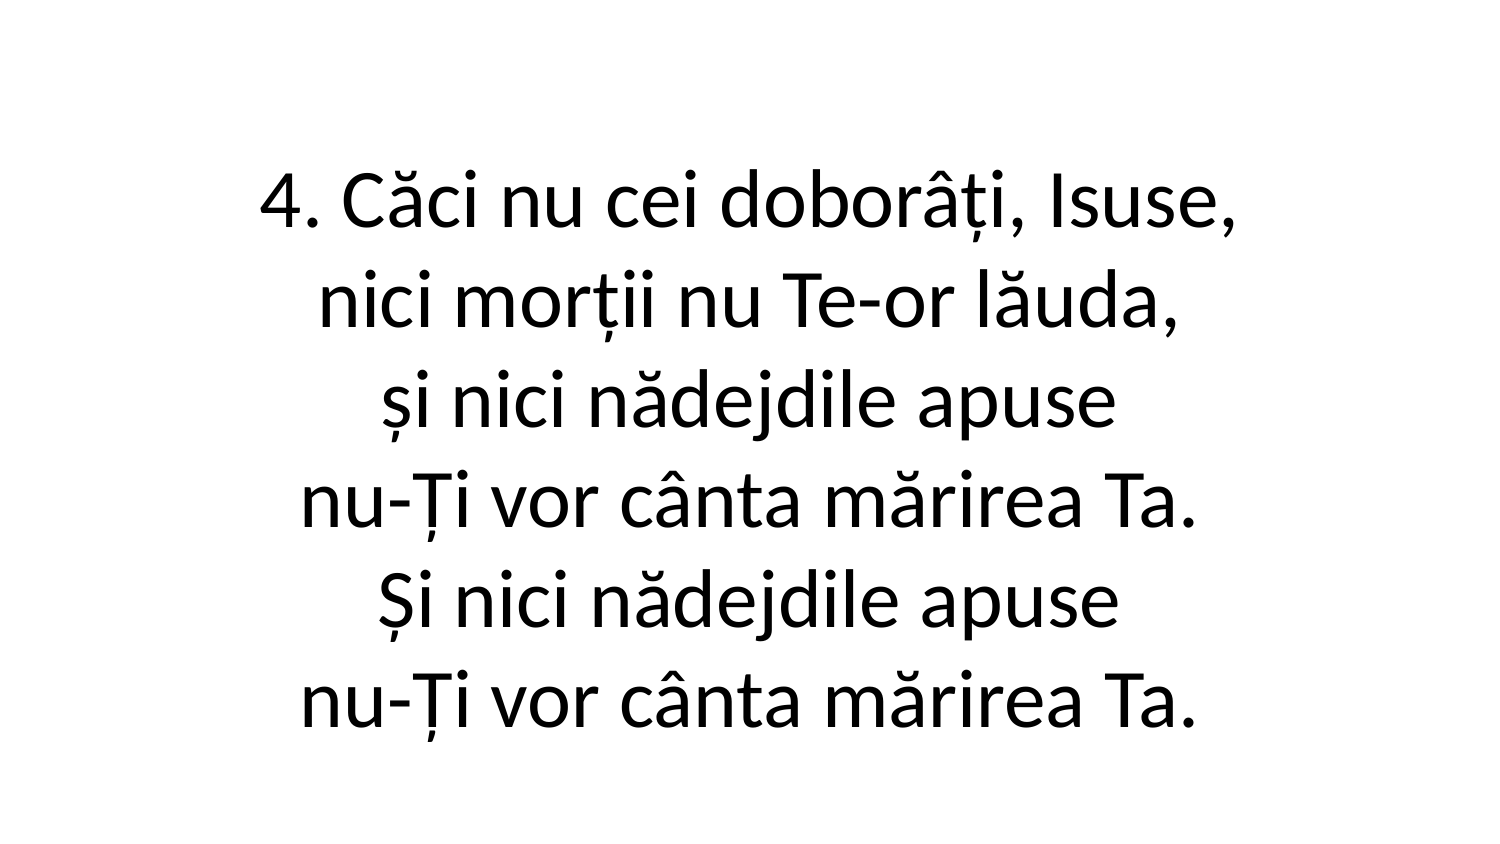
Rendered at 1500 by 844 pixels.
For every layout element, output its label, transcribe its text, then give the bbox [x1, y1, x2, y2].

text_box 4. Căci nu cei doborâți, Isuse, nici morții nu Te-or lăuda, și nici nădejdile apuse nu-Ți vor cânta mărirea Ta. Și nici nădejdile apuse nu-Ți vor cânta mărirea Ta. [244, 92, 1256, 752]
